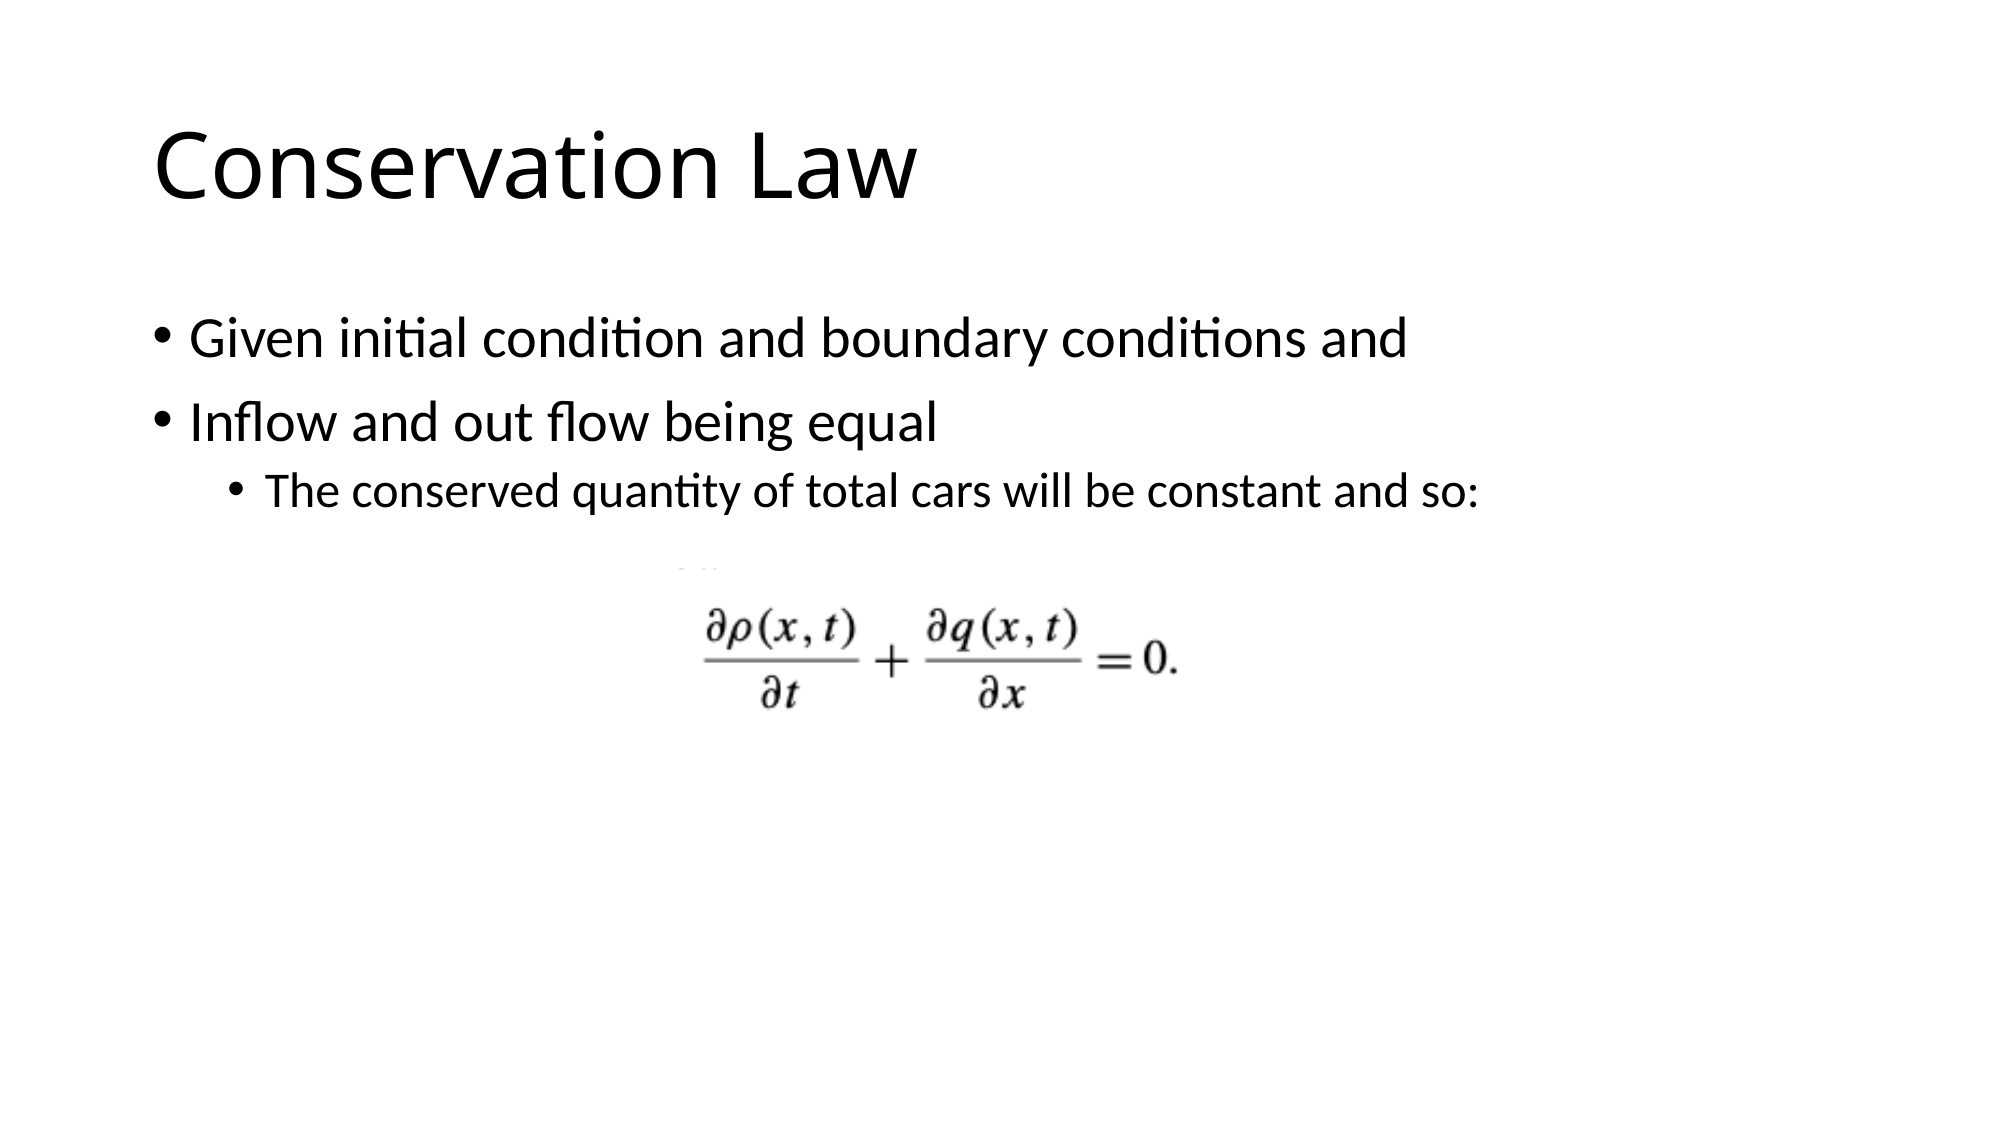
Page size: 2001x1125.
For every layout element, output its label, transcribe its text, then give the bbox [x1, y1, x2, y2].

list Given initial condition and boundary conditions and Inflow and out flow being equal The conserved quantity of total cars will be constant and so: [137, 299, 1863, 1014]
picture [669, 568, 1216, 745]
title Conservation Law [137, 59, 1863, 278]
